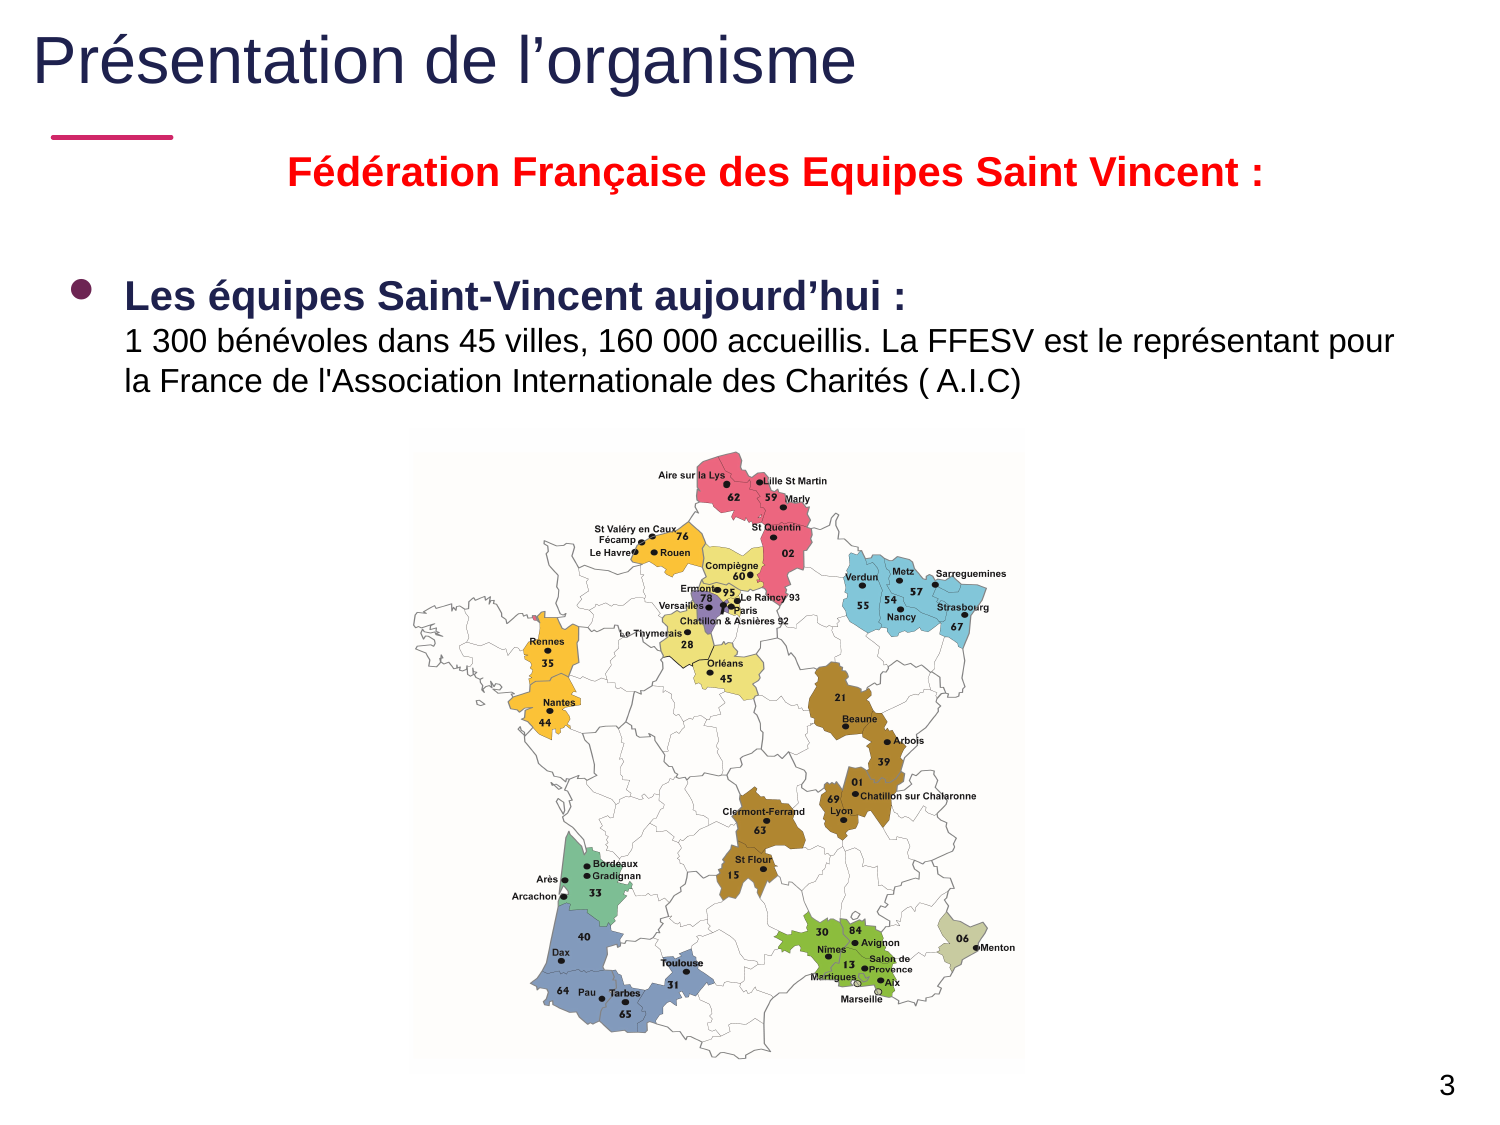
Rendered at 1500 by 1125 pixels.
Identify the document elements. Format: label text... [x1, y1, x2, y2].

picture [408, 428, 1025, 1074]
list Présentation de l’organisme [17, 9, 1500, 112]
slide_number 3 [1120, 1058, 1471, 1102]
list Fédération Française des Equipes Saint Vincent : Les équipes Saint-Vincent aujourd’hui : 1 300 bénévoles dans 45 villes, 160 000 accueillis. La FFESV est le représentant pour la France de l'Association Internationale des Charités ( A.I.C) [53, 137, 1447, 1088]
